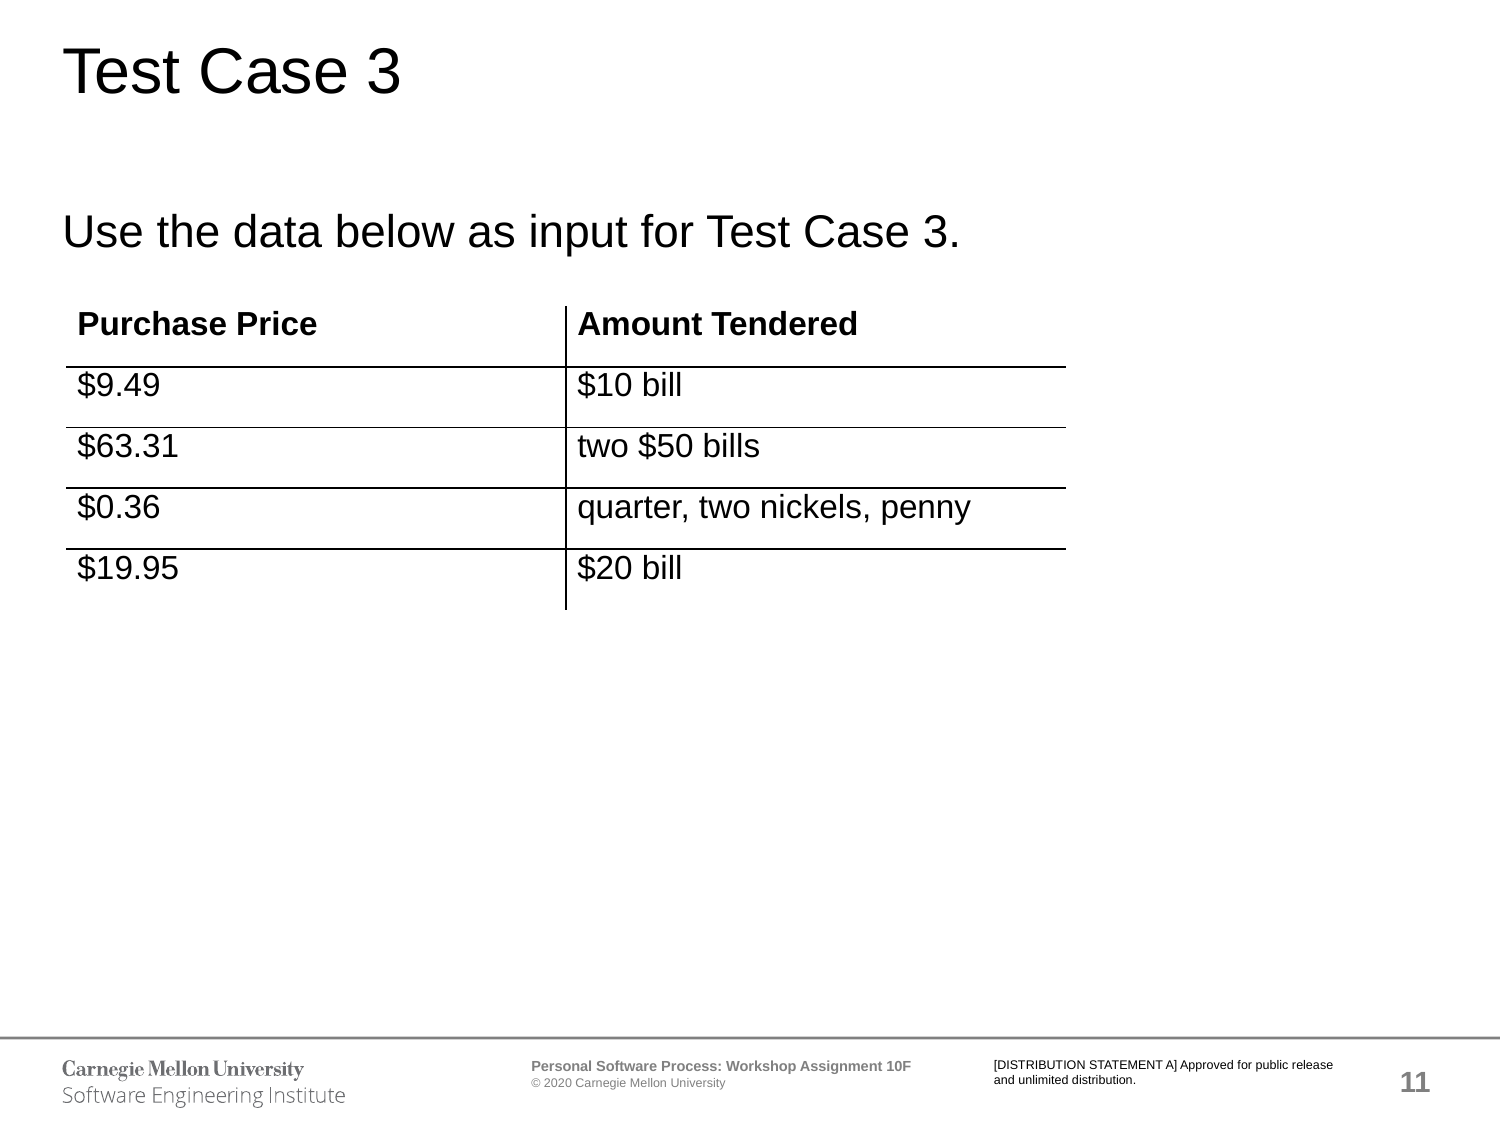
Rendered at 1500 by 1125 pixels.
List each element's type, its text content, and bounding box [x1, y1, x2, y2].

table_cell $63.31 [66, 428, 565, 487]
table_header Amount Tendered [567, 306, 1066, 366]
table_cell two $50 bills [567, 428, 1066, 487]
table_cell $19.95 [66, 550, 565, 610]
title Test Case 3 [62, 37, 1338, 182]
table_cell $10 bill [567, 368, 1066, 427]
table_header Purchase Price [66, 306, 565, 366]
table_cell quarter, two nickels, penny [567, 489, 1066, 548]
table_cell $20 bill [567, 550, 1066, 610]
table_cell $9.49 [66, 368, 565, 427]
table_cell $0.36 [66, 489, 565, 548]
list Use the data below as input for Test Case 3. [62, 202, 1431, 285]
